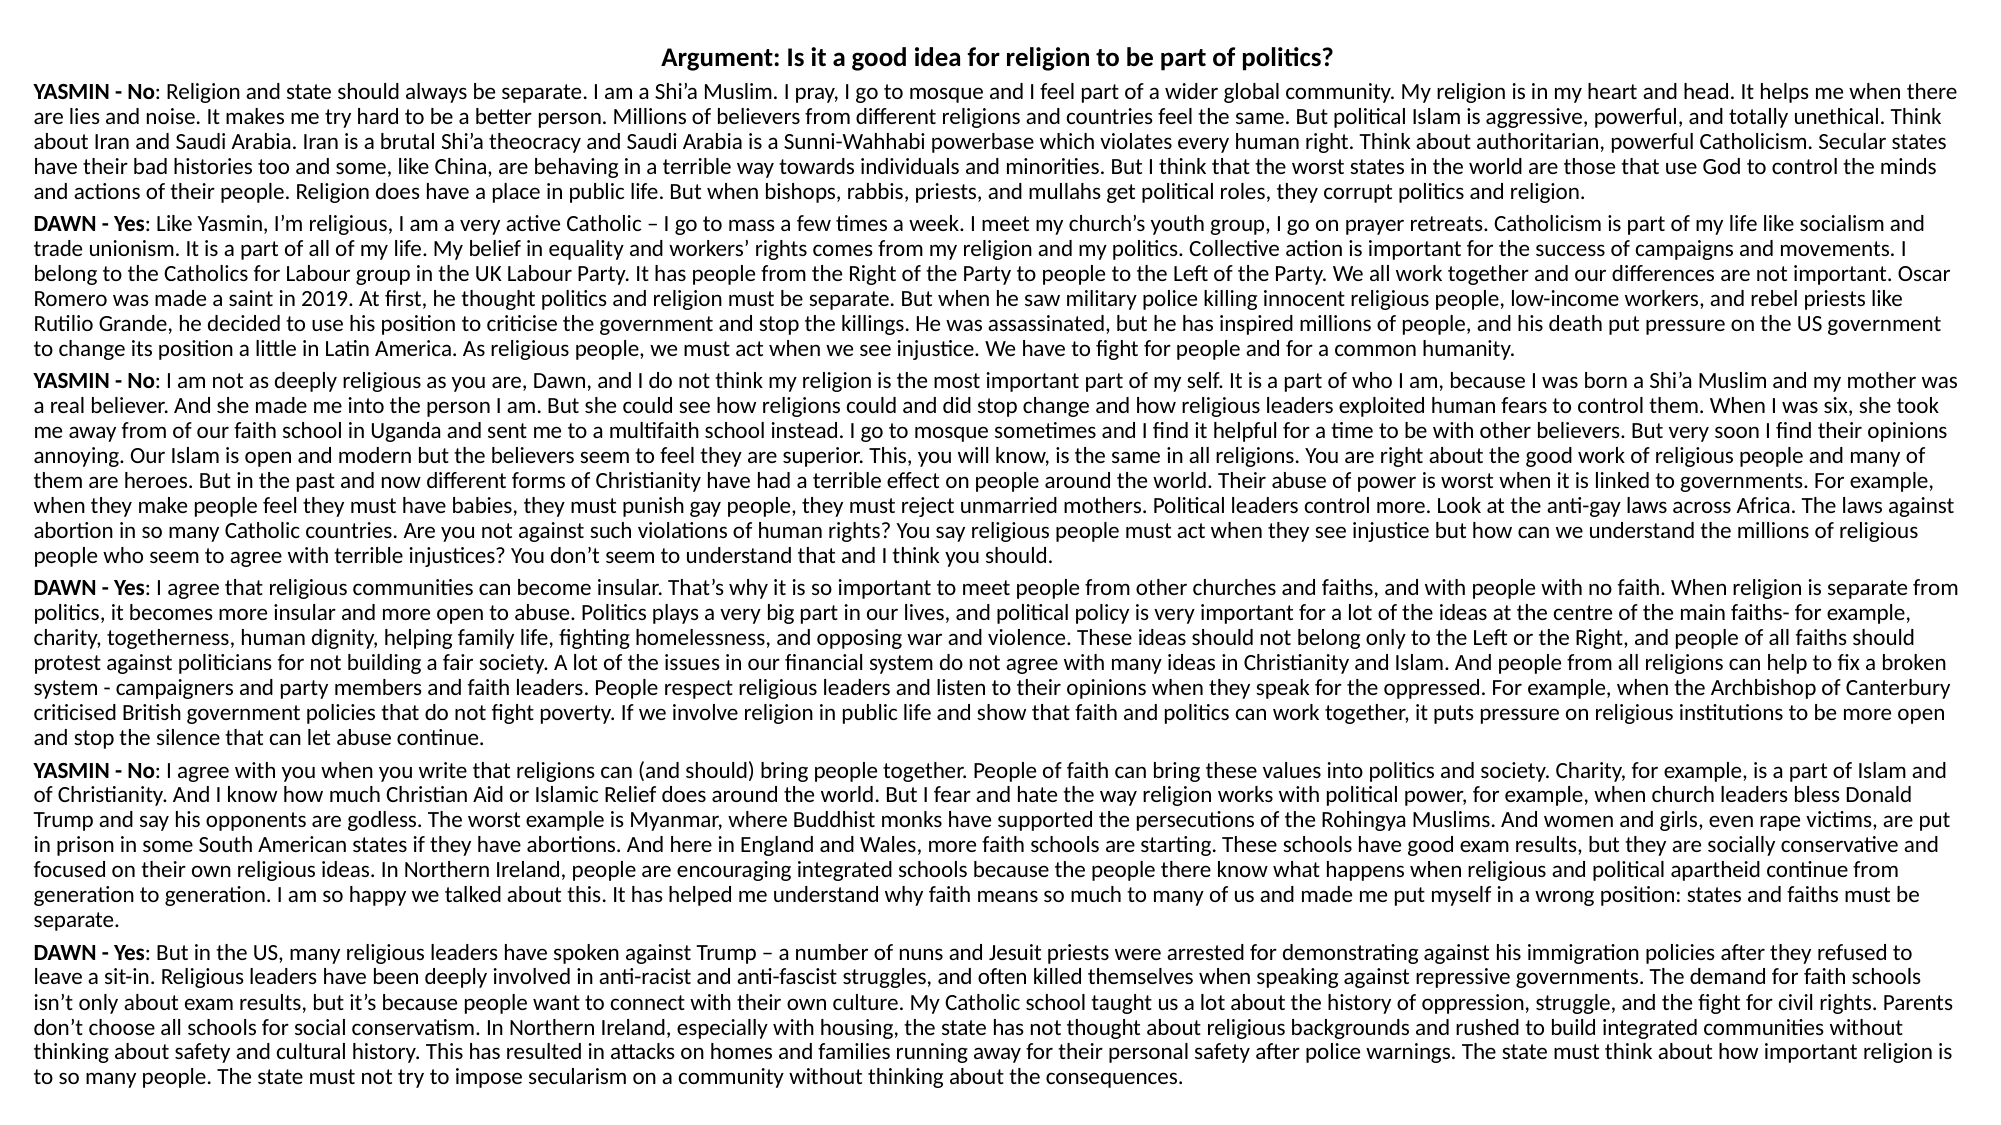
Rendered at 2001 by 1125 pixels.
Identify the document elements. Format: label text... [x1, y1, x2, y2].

list Argument: Is it a good idea for religion to be part of politics? YASMIN - No: Religion and state should always be separate. I am a Shi’a Muslim. I pray, I go to mosque and I feel part of a wider global community. My religion is in my heart and head. It helps me when there are lies and noise. It makes me try hard to be a better person. Millions of believers from different religions and countries feel the same. But political Islam is aggressive, powerful, and totally unethical. Think about Iran and Saudi Arabia. Iran is a brutal Shi’a theocracy and Saudi Arabia is a Sunni-Wahhabi powerbase which violates every human right. Think about authoritarian, powerful Catholicism. Secular states have their bad histories too and some, like China, are behaving in a terrible way towards individuals and minorities. But I think that the worst states in the world are those that use God to control the minds and actions of their people. Religion does have a place in public life. But when bishops, rabbis, priests, and mullahs get political roles, they corrupt politics and religion. DAWN - Yes: Like Yasmin, I’m religious, I am a very active Catholic – I go to mass a few times a week. I meet my church’s youth group, I go on prayer retreats. Catholicism is part of my life like socialism and trade unionism. It is a part of all of my life. My belief in equality and workers’ rights comes from my religion and my politics. Collective action is important for the success of campaigns and movements. I belong to the Catholics for Labour group in the UK Labour Party. It has people from the Right of the Party to people to the Left of the Party. We all work together and our differences are not important. Oscar Romero was made a saint in 2019. At first, he thought politics and religion must be separate. But when he saw military police killing innocent religious people, low-income workers, and rebel priests like Rutilio Grande, he decided to use his position to criticise the government and stop the killings. He was assassinated, but he has inspired millions of people, and his death put pressure on the US government to change its position a little in Latin America. As religious people, we must act when we see injustice. We have to fight for people and for a common humanity. YASMIN - No: I am not as deeply religious as you are, Dawn, and I do not think my religion is the most important part of my self. It is a part of who I am, because I was born a Shi’a Muslim and my mother was a real believer. And she made me into the person I am. But she could see how religions could and did stop change and how religious leaders exploited human fears to control them. When I was six, she took me away from of our faith school in Uganda and sent me to a multifaith school instead. I go to mosque sometimes and I find it helpful for a time to be with other believers. But very soon I find their opinions annoying. Our Islam is open and modern but the believers seem to feel they are superior. This, you will know, is the same in all religions. You are right about the good work of religious people and many of them are heroes. But in the past and now different forms of Christianity have had a terrible effect on people around the world. Their abuse of power is worst when it is linked to governments. For example, when they make people feel they must have babies, they must punish gay people, they must reject unmarried mothers. Political leaders control more. Look at the anti-gay laws across Africa. The laws against abortion in so many Catholic countries. Are you not against such violations of human rights? You say religious people must act when they see injustice but how can we understand the millions of religious people who seem to agree with terrible injustices? You don’t seem to understand that and I think you should. DAWN - Yes: I agree that religious communities can become insular. That’s why it is so important to meet people from other churches and faiths, and with people with no faith. When religion is separate from politics, it becomes more insular and more open to abuse. Politics plays a very big part in our lives, and political policy is very important for a lot of the ideas at the centre of the main faiths- for example, charity, togetherness, human dignity, helping family life, fighting homelessness, and opposing war and violence. These ideas should not belong only to the Left or the Right, and people of all faiths should protest against politicians for not building a fair society. A lot of the issues in our financial system do not agree with many ideas in Christianity and Islam. And people from all religions can help to fix a broken system - campaigners and party members and faith leaders. People respect religious leaders and listen to their opinions when they speak for the oppressed. For example, when the Archbishop of Canterbury criticised British government policies that do not fight poverty. If we involve religion in public life and show that faith and politics can work together, it puts pressure on religious institutions to be more open and stop the silence that can let abuse continue. YASMIN - No: I agree with you when you write that religions can (and should) bring people together. People of faith can bring these values into politics and society. Charity, for example, is a part of Islam and of Christianity. And I know how much Christian Aid or Islamic Relief does around the world. But I fear and hate the way religion works with political power, for example, when church leaders bless Donald Trump and say his opponents are godless. The worst example is Myanmar, where Buddhist monks have supported the persecutions of the Rohingya Muslims. And women and girls, even rape victims, are put in prison in some South American states if they have abortions. And here in England and Wales, more faith schools are starting. These schools have good exam results, but they are socially conservative and focused on their own religious ideas. In Northern Ireland, people are encouraging integrated schools because the people there know what happens when religious and political apartheid continue from generation to generation. I am so happy we talked about this. It has helped me understand why faith means so much to many of us and made me put myself in a wrong position: states and faiths must be separate. DAWN - Yes: But in the US, many religious leaders have spoken against Trump – a number of nuns and Jesuit priests were arrested for demonstrating against his immigration policies after they refused to leave a sit-in. Religious leaders have been deeply involved in anti-racist and anti-fascist struggles, and often killed themselves when speaking against repressive governments. The demand for faith schools isn’t only about exam results, but it’s because people want to connect with their own culture. My Catholic school taught us a lot about the history of oppression, struggle, and the fight for civil rights. Parents don’t choose all schools for social conservatism. In Northern Ireland, especially with housing, the state has not thought about religious backgrounds and rushed to build integrated communities without thinking about safety and cultural history. This has resulted in attacks on homes and families running away for their personal safety after police warnings. The state must think about how important religion is to so many people. The state must not try to impose secularism on a community without thinking about the consequences. [18, 35, 1978, 1110]
